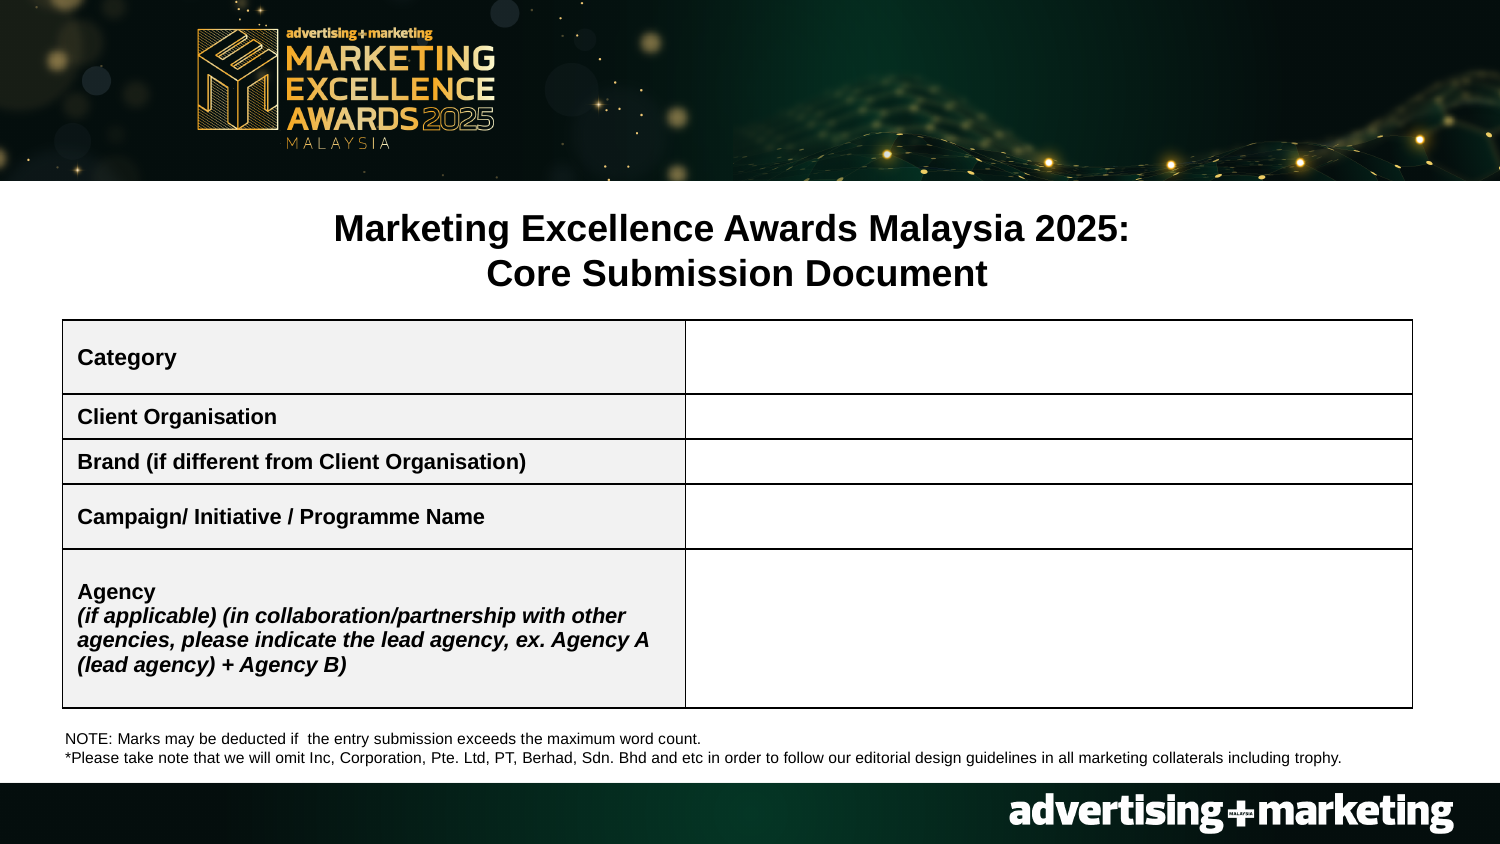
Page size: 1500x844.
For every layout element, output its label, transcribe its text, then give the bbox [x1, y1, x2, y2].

table_cell [686, 485, 1412, 548]
table_header Category [63, 321, 685, 393]
table_cell [686, 550, 1412, 707]
text_box NOTE: Marks may be deducted if the entry submission exceeds the maximum word count. *Please take note that we will omit Inc, Corporation, Pte. Ltd, PT, Berhad, Sdn. Bhd and etc in order to follow our editorial design guidelines in all marketing collaterals including trophy. [50, 721, 1475, 775]
text_box Marketing Excellence Awards Malaysia 2025: Core Submission Document [62, 196, 1413, 302]
table_cell Agency (if applicable) (in collaboration/partnership with other agencies, please indicate the lead agency, ex. Agency A (lead agency) + Agency B) [63, 550, 685, 707]
table_cell Campaign/ Initiative / Programme Name [63, 485, 685, 548]
table_cell [686, 395, 1412, 438]
table_cell [686, 440, 1412, 483]
table_cell Brand (if different from Client Organisation) [63, 440, 685, 483]
table_cell Client Organisation [63, 395, 685, 438]
picture [0, 0, 1500, 844]
table_header [686, 321, 1412, 393]
